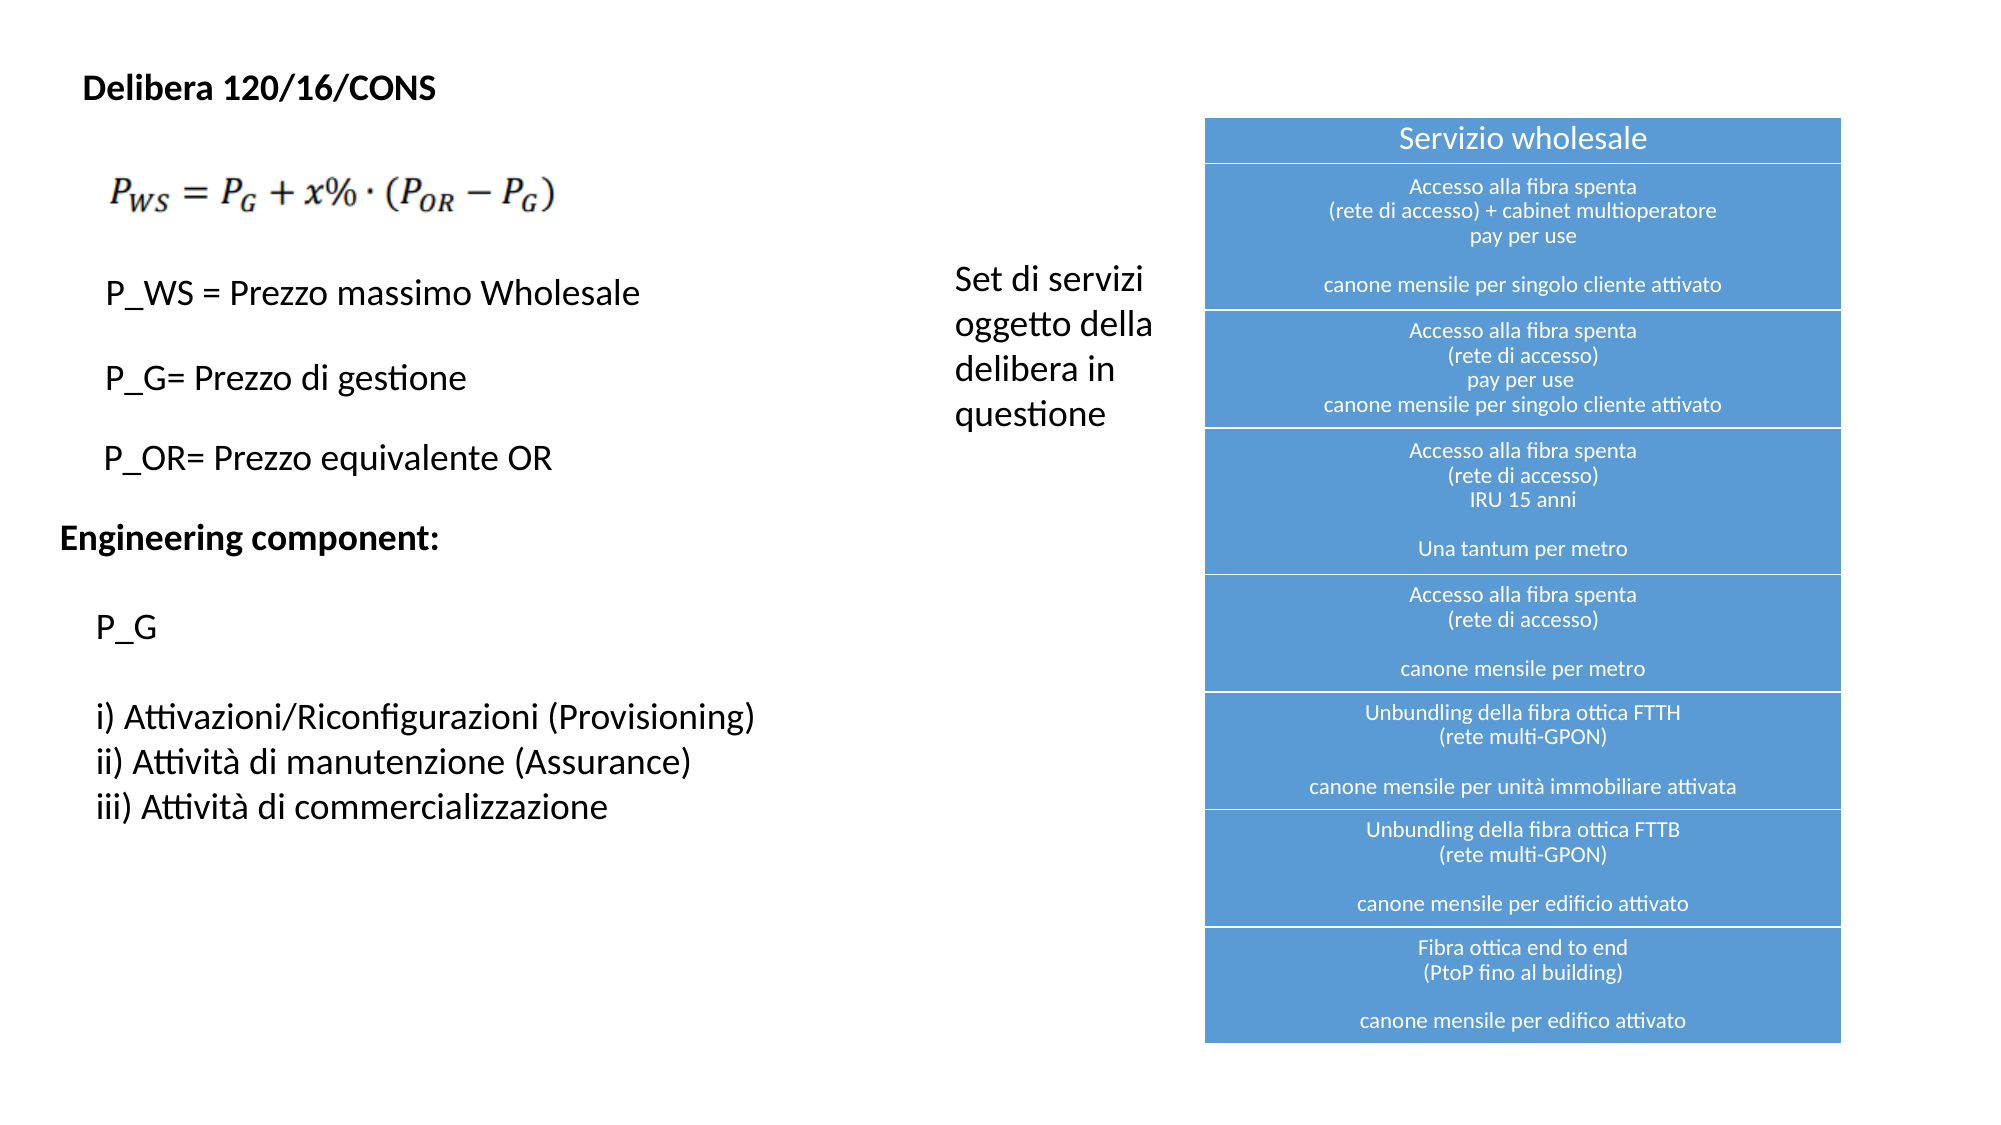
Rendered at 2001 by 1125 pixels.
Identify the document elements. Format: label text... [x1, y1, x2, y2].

text_box P_G i) Attivazioni/Riconfigurazioni (Provisioning) ii) Attività di manutenzione (Assurance) iii) Attività di commercializzazione [81, 594, 1000, 835]
table_cell Accesso alla fibra spenta (rete di accesso) + cabinet multioperatore pay per use canone mensile per singolo cliente attivato [1205, 164, 1841, 309]
text_box P_G= Prezzo di gestione [90, 345, 491, 406]
text_box P_WS = Prezzo massimo Wholesale [90, 260, 657, 321]
text_box Set di servizi oggetto della delibera in questione [940, 246, 1265, 442]
table_header Servizio wholesale [1205, 118, 1841, 163]
table_cell Unbundling della fibra ottica FTTB (rete multi-GPON) canone mensile per edificio attivato [1205, 810, 1841, 926]
table_cell Accesso alla fibra spenta (rete di accesso) canone mensile per metro [1205, 575, 1841, 691]
text_box Engineering component: [44, 505, 456, 566]
text_box P_OR= Prezzo equivalente OR [88, 425, 577, 486]
text_box Delibera 120/16/CONS [67, 55, 452, 116]
table_cell Accesso alla fibra spenta (rete di accesso) pay per use canone mensile per singolo cliente attivato [1265, 311, 1841, 427]
table_cell Unbundling della fibra ottica FTTH (rete multi-GPON) canone mensile per unità immobiliare attivata [1205, 693, 1841, 809]
table_cell Fibra ottica end to end (PtoP fino al building) canone mensile per edifico attivato [1205, 928, 1841, 1043]
table_cell Accesso alla fibra spenta (rete di accesso) IRU 15 anni Una tantum per metro [1205, 429, 1841, 574]
picture [97, 166, 574, 221]
